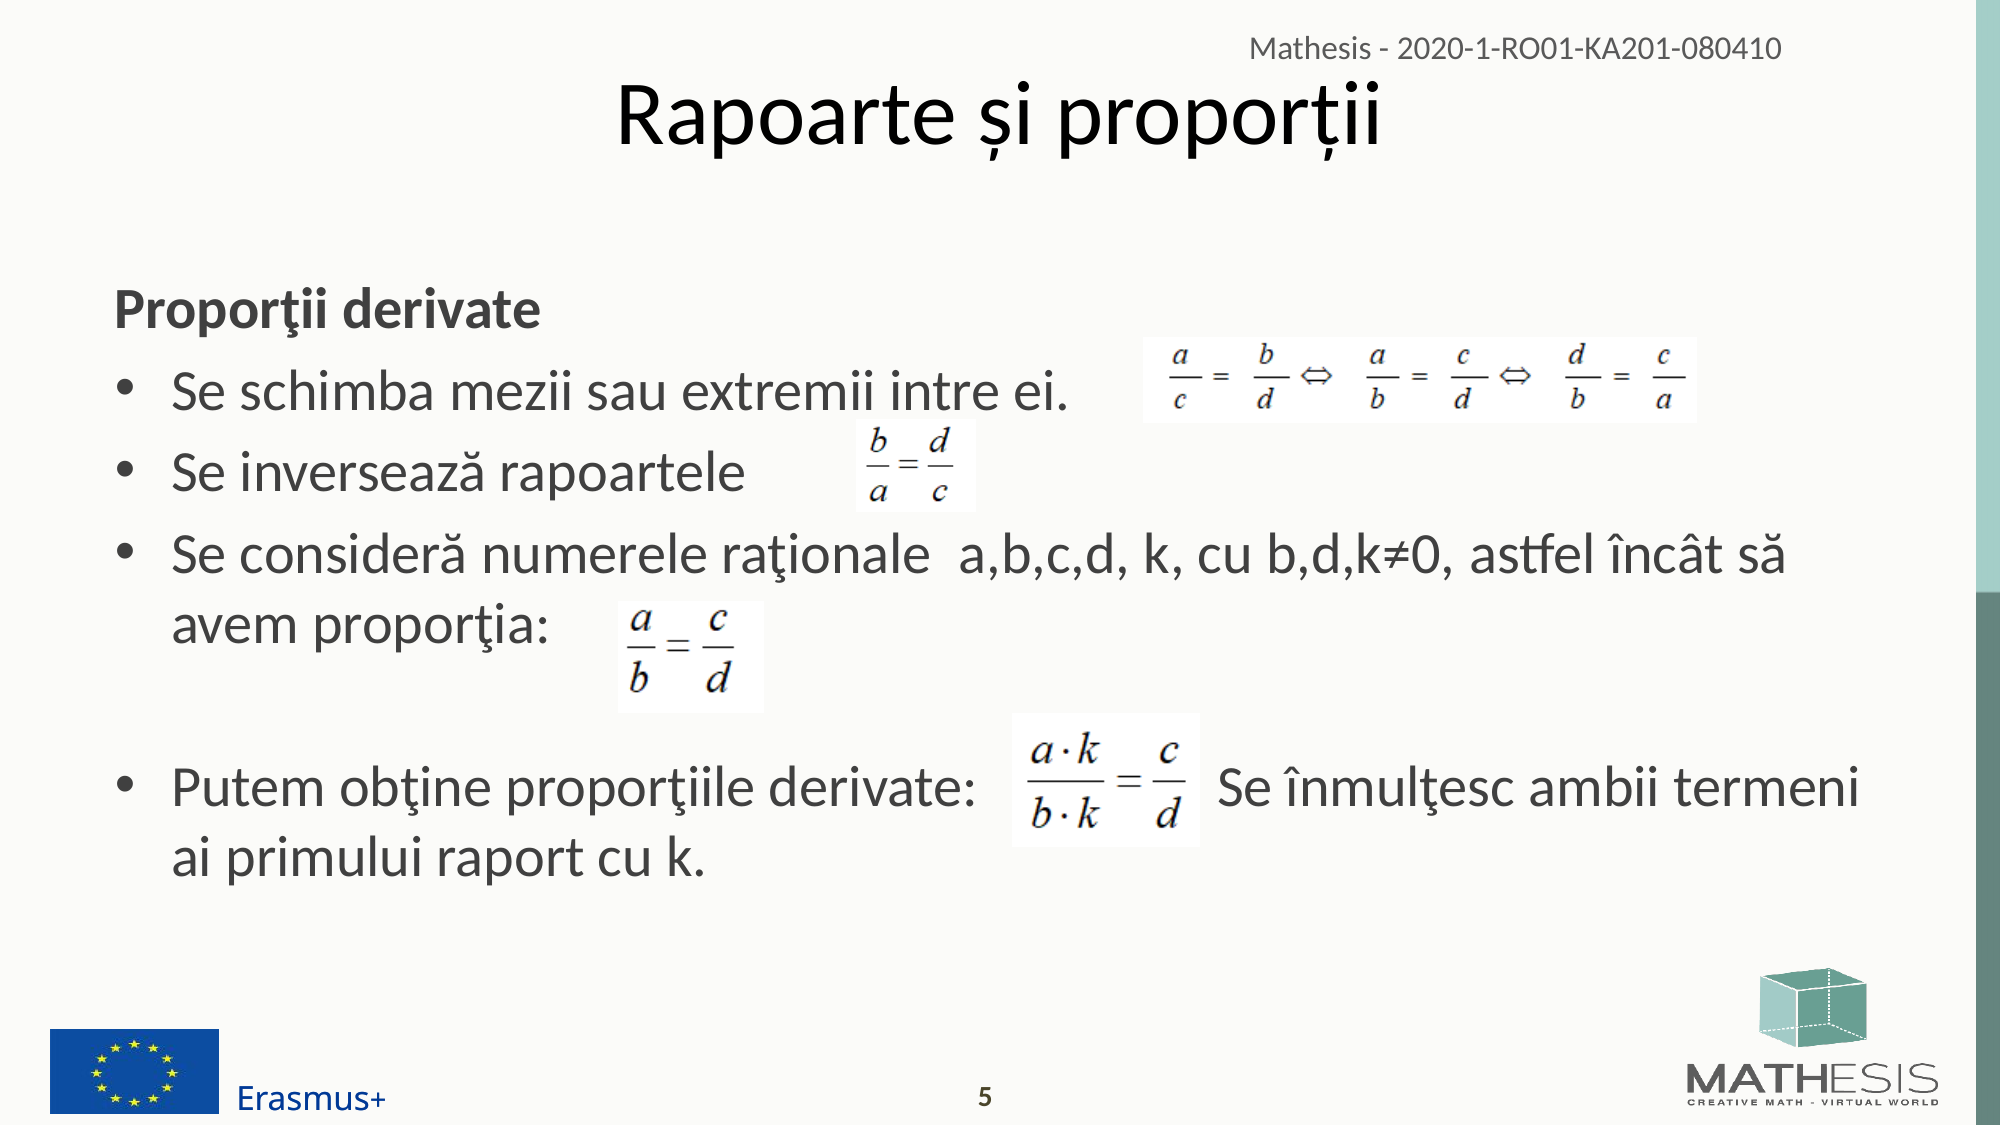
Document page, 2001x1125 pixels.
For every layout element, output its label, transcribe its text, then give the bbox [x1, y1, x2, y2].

picture [50, 1029, 219, 1114]
picture [618, 601, 764, 713]
title Rapoarte și proporții [99, 45, 1900, 233]
picture [856, 419, 977, 513]
picture [1012, 713, 1201, 847]
list Proporţii derivate Se schimba mezii sau extremii intre ei. Se inversează rapoartele Se consideră numerele raţionale a,b,c,d, k, cu b,d,k≠0, astfel încât să avem proporţia: Putem obţine proporţiile derivate: Se înmulţesc ambii termeni ai primului raport cu k. [99, 262, 1900, 1005]
picture [1142, 337, 1697, 423]
